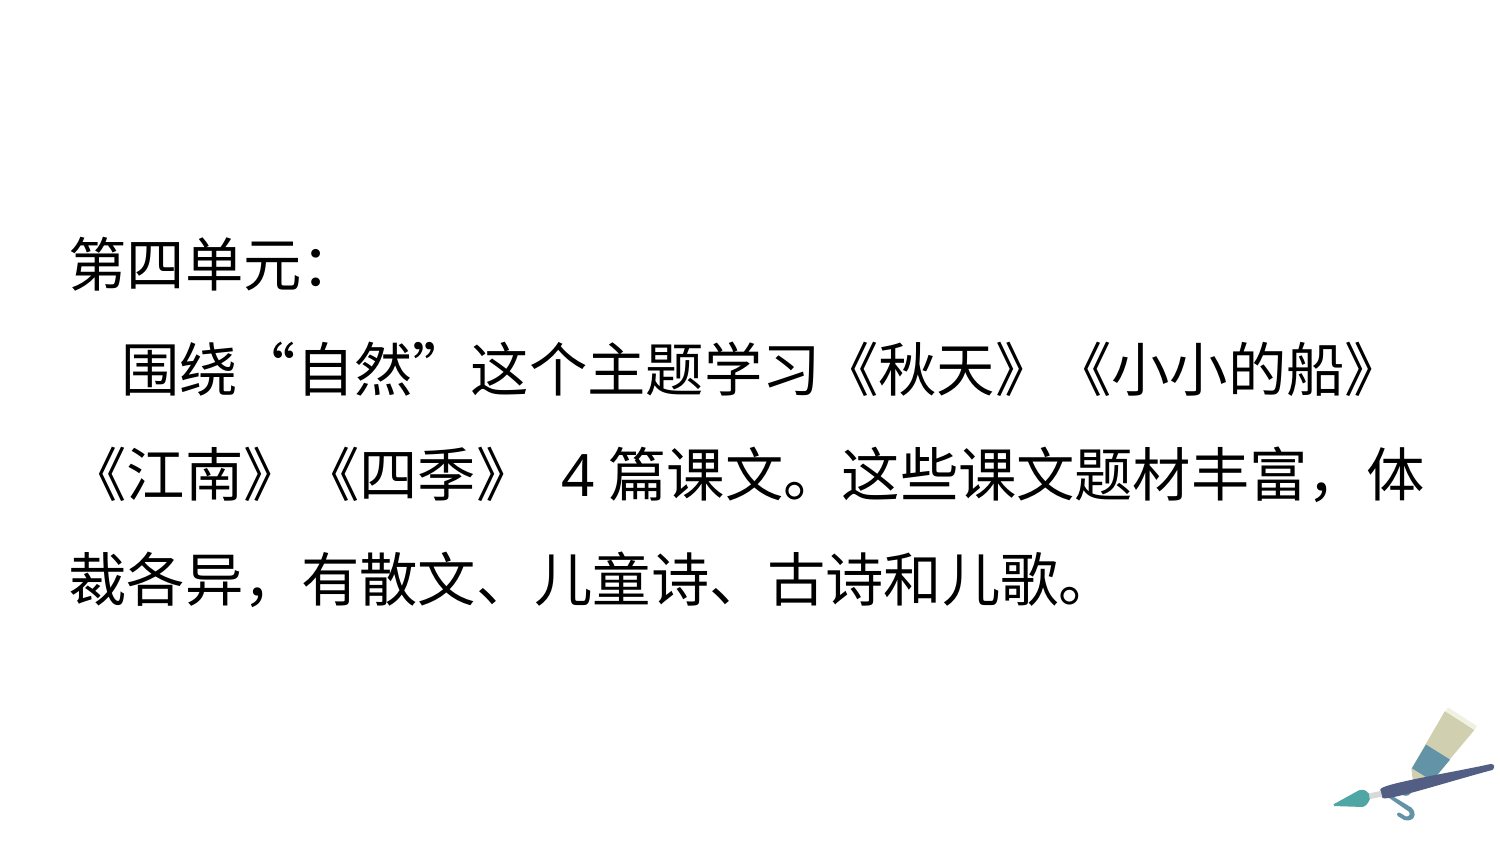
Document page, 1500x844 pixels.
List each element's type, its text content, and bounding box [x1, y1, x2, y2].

text_box 第四单元： 围绕“自然”这个主题学习《秋天》《小小的船》《江南》《四季》 4篇课文。这些课文题材丰富，体裁各异，有散文、儿童诗、古诗和儿歌。 [57, 187, 1443, 619]
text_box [1358, 708, 1481, 844]
